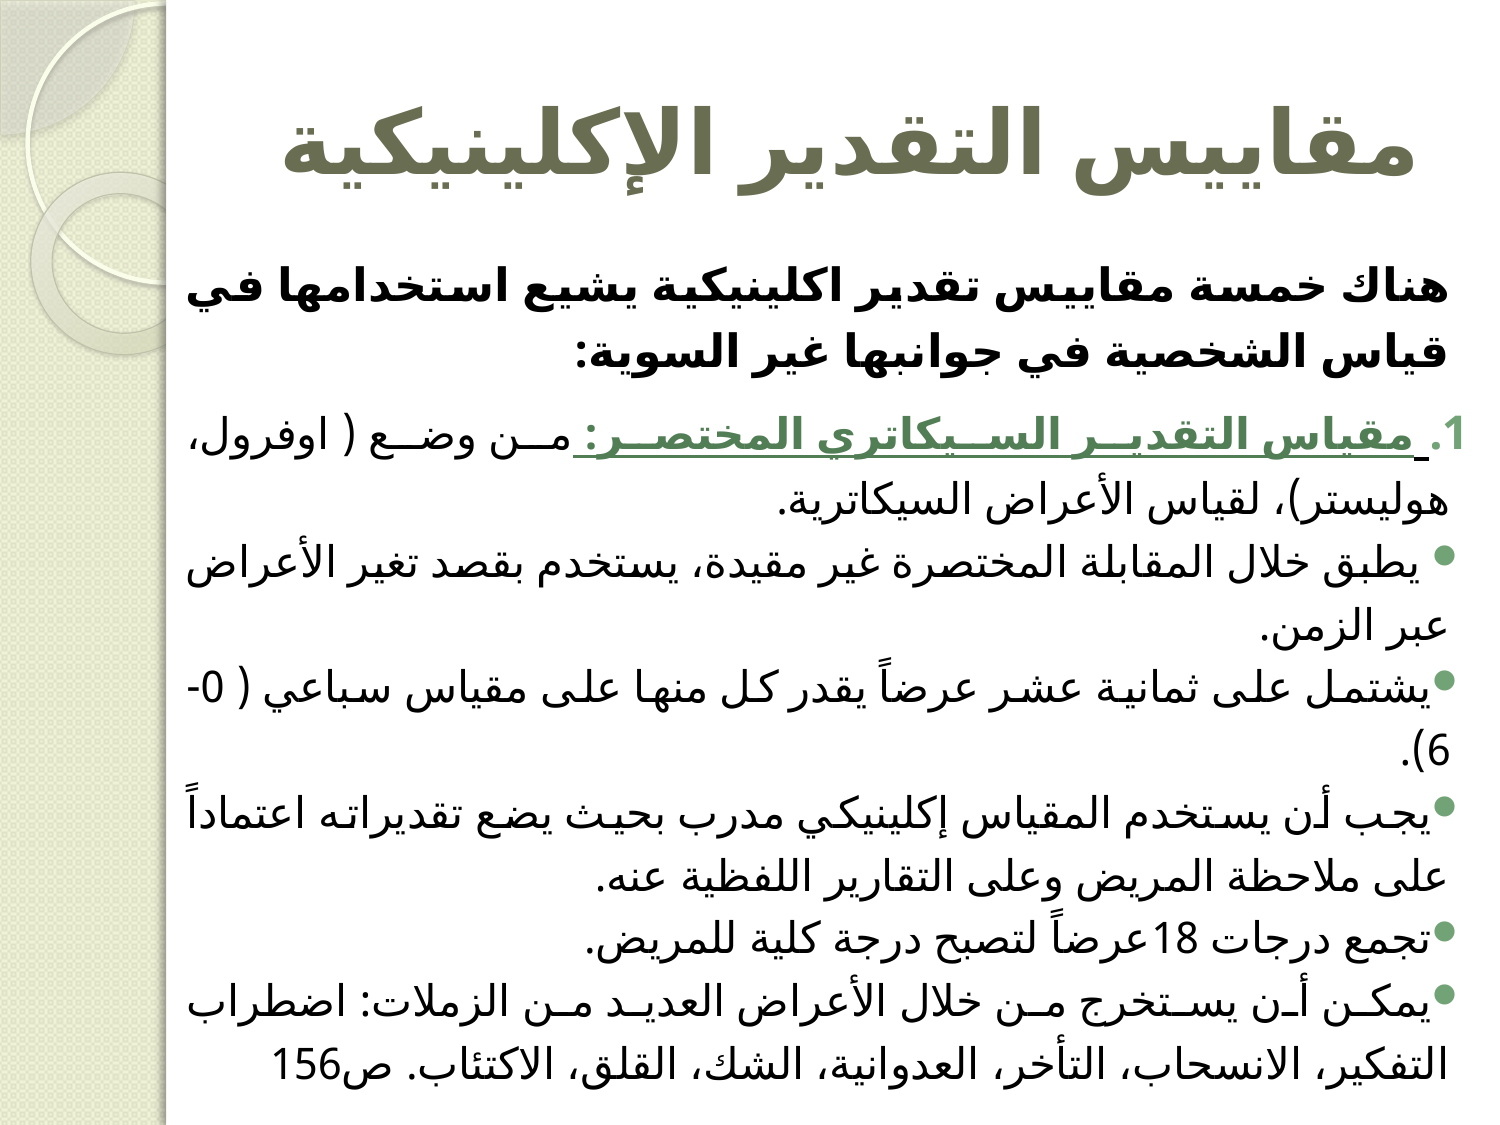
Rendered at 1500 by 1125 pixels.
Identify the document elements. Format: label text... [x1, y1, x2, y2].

list هناك خمسة مقاييس تقدير اكلينيكية يشيع استخدامها في قياس الشخصية في جوانبها غير السوية: مقياس التقدير السيكاتري المختصر: من وضع ( اوفرول، هوليستر)، لقياس الأعراض السيكاترية. يطبق خلال المقابلة المختصرة غير مقيدة، يستخدم بقصد تغير الأعراض عبر الزمن. يشتمل على ثمانية عشر عرضاً يقدر كل منها على مقياس سباعي ( 0-6). يجب أن يستخدم المقياس إكلينيكي مدرب بحيث يضع تقديراته اعتماداً على ملاحظة المريض وعلى التقارير اللفظية عنه. تجمع درجات 18عرضاً لتصبح درجة كلية للمريض. يمكن أن يستخرج من خلال الأعراض العديد من الزملات: اضطراب التفكير، الانسحاب، التأخر، العدوانية، الشك، القلق، الاكتئاب. ص156 [171, 237, 1466, 1106]
title مقاييس التقدير الإكلينيكية [235, 45, 1466, 233]
